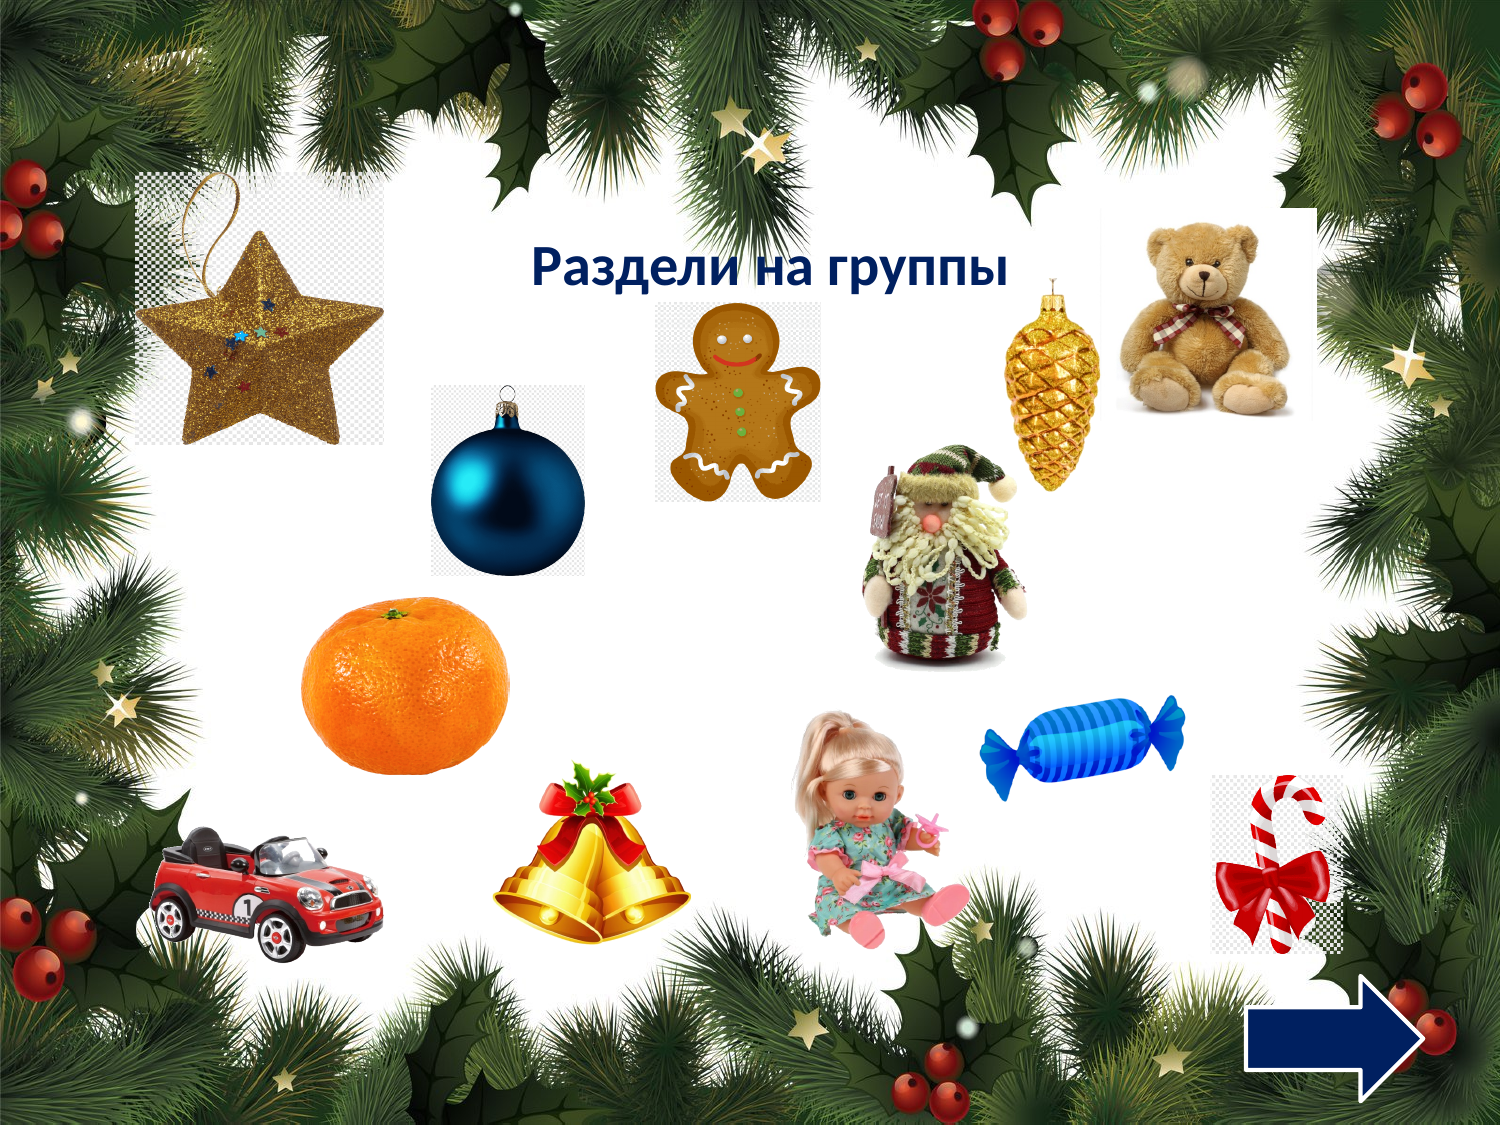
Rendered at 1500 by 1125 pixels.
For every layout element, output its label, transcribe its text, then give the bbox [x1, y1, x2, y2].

picture [0, 0, 1500, 1125]
text_box [1243, 973, 1426, 1104]
text_box Раздели на группы [516, 219, 1026, 305]
